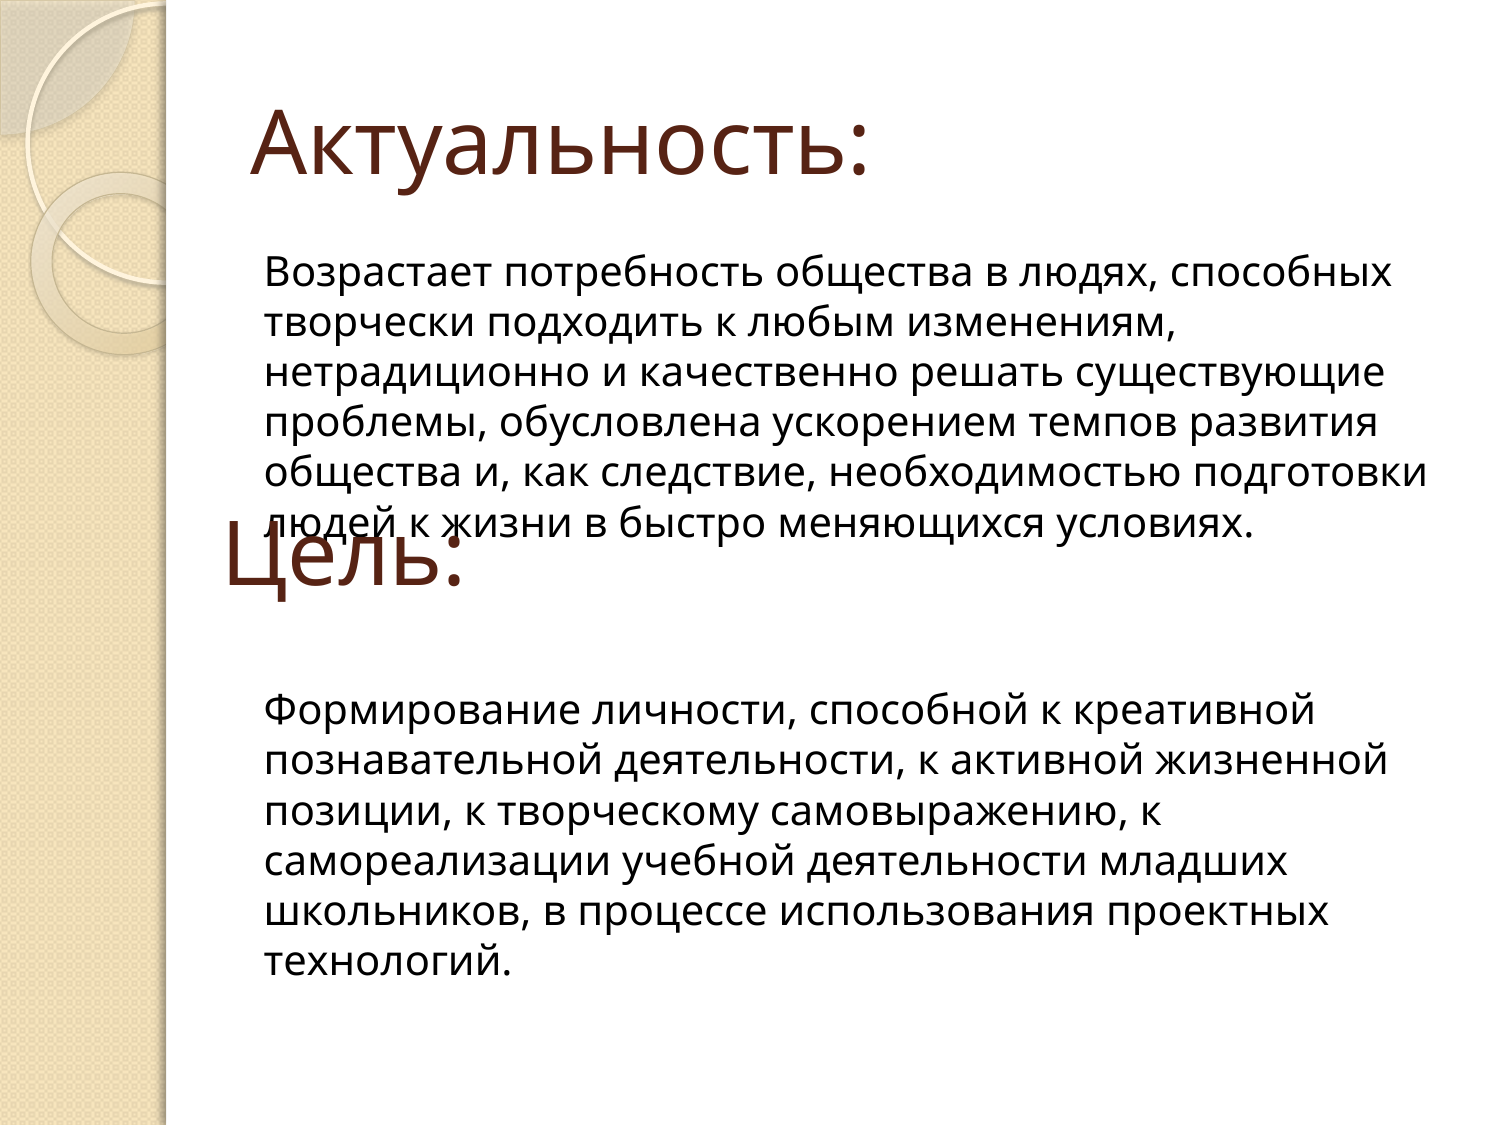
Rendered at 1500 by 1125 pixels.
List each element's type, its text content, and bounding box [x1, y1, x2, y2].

title Актуальность: [235, 45, 1466, 233]
list Возрастает потребность общества в людях, способных творчески подходить к любым изменениям, нетрадиционно и качественно решать существующие проблемы, обусловлена ускорением темпов развития общества и, как следствие, необходимостью подготовки людей к жизни в быстро меняющихся условиях. Формирование личности, способной к креативной познавательной деятельности, к активной жизненной позиции, к творческому самовыражению, к самореализации учебной деятельности младших школьников, в процессе использования проектных технологий. [235, 237, 1466, 1025]
text_box Цель: [206, 456, 1437, 644]
